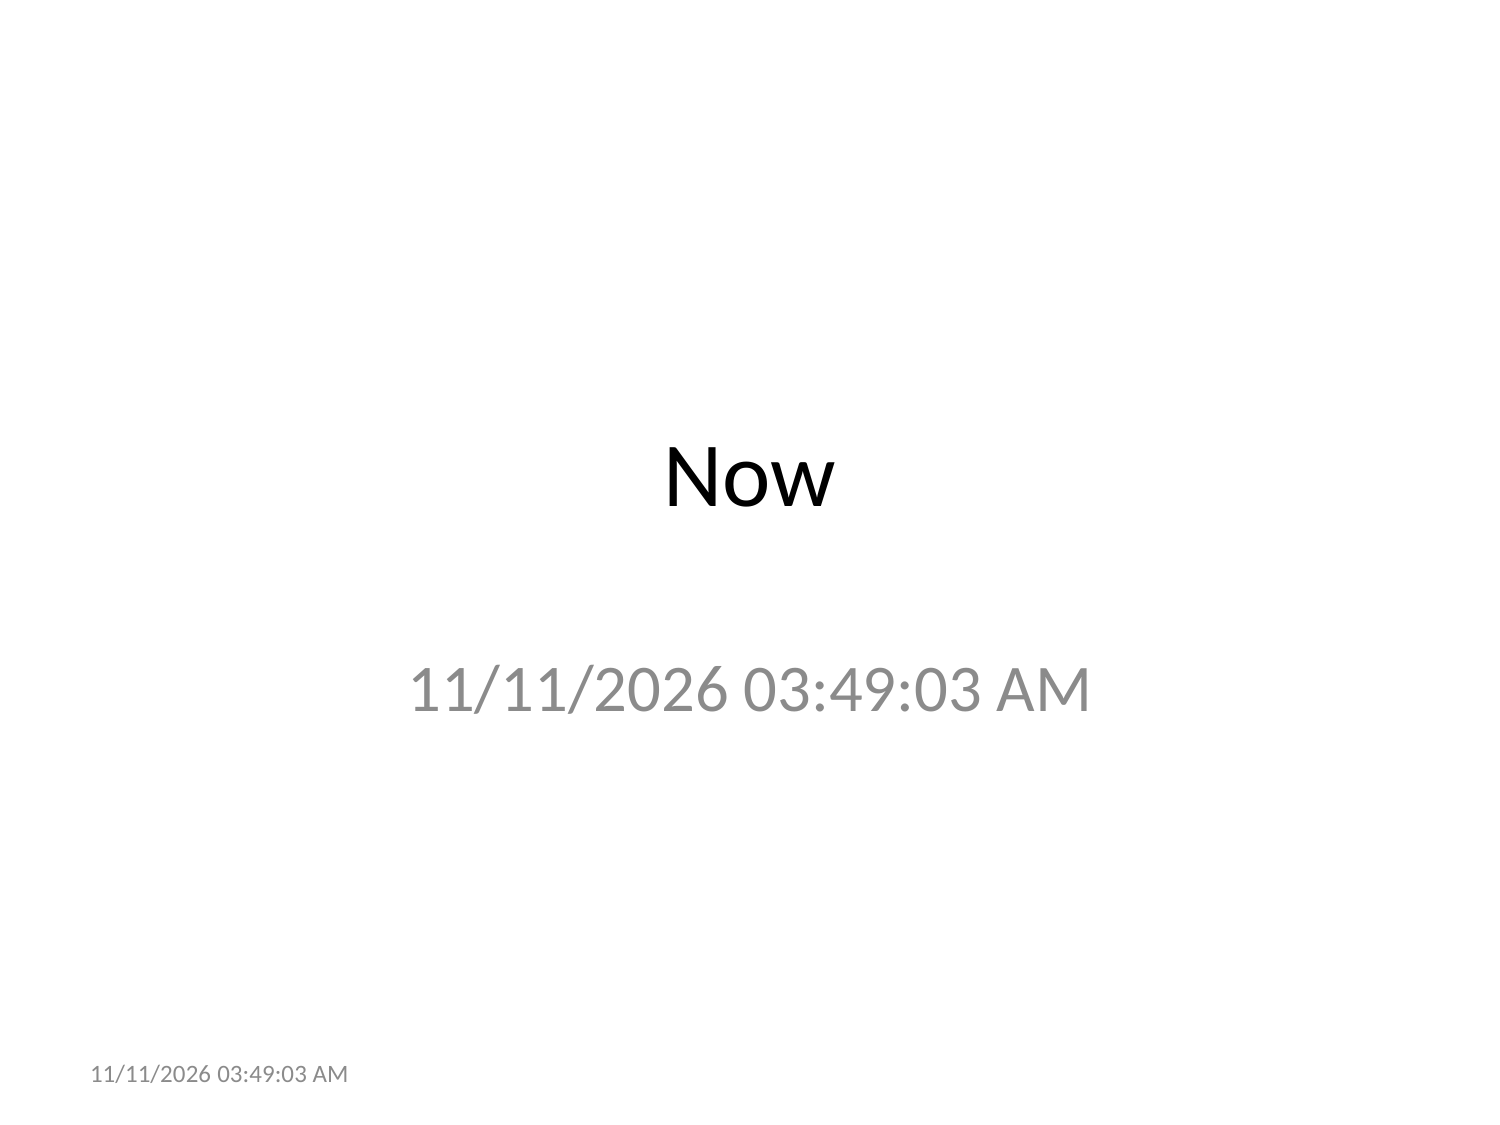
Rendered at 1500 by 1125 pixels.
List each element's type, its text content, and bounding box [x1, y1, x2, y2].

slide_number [75, 1042, 425, 1103]
subtitle 2011-12-19 10:20:04 AM [225, 637, 1275, 925]
title Now [112, 349, 1388, 591]
